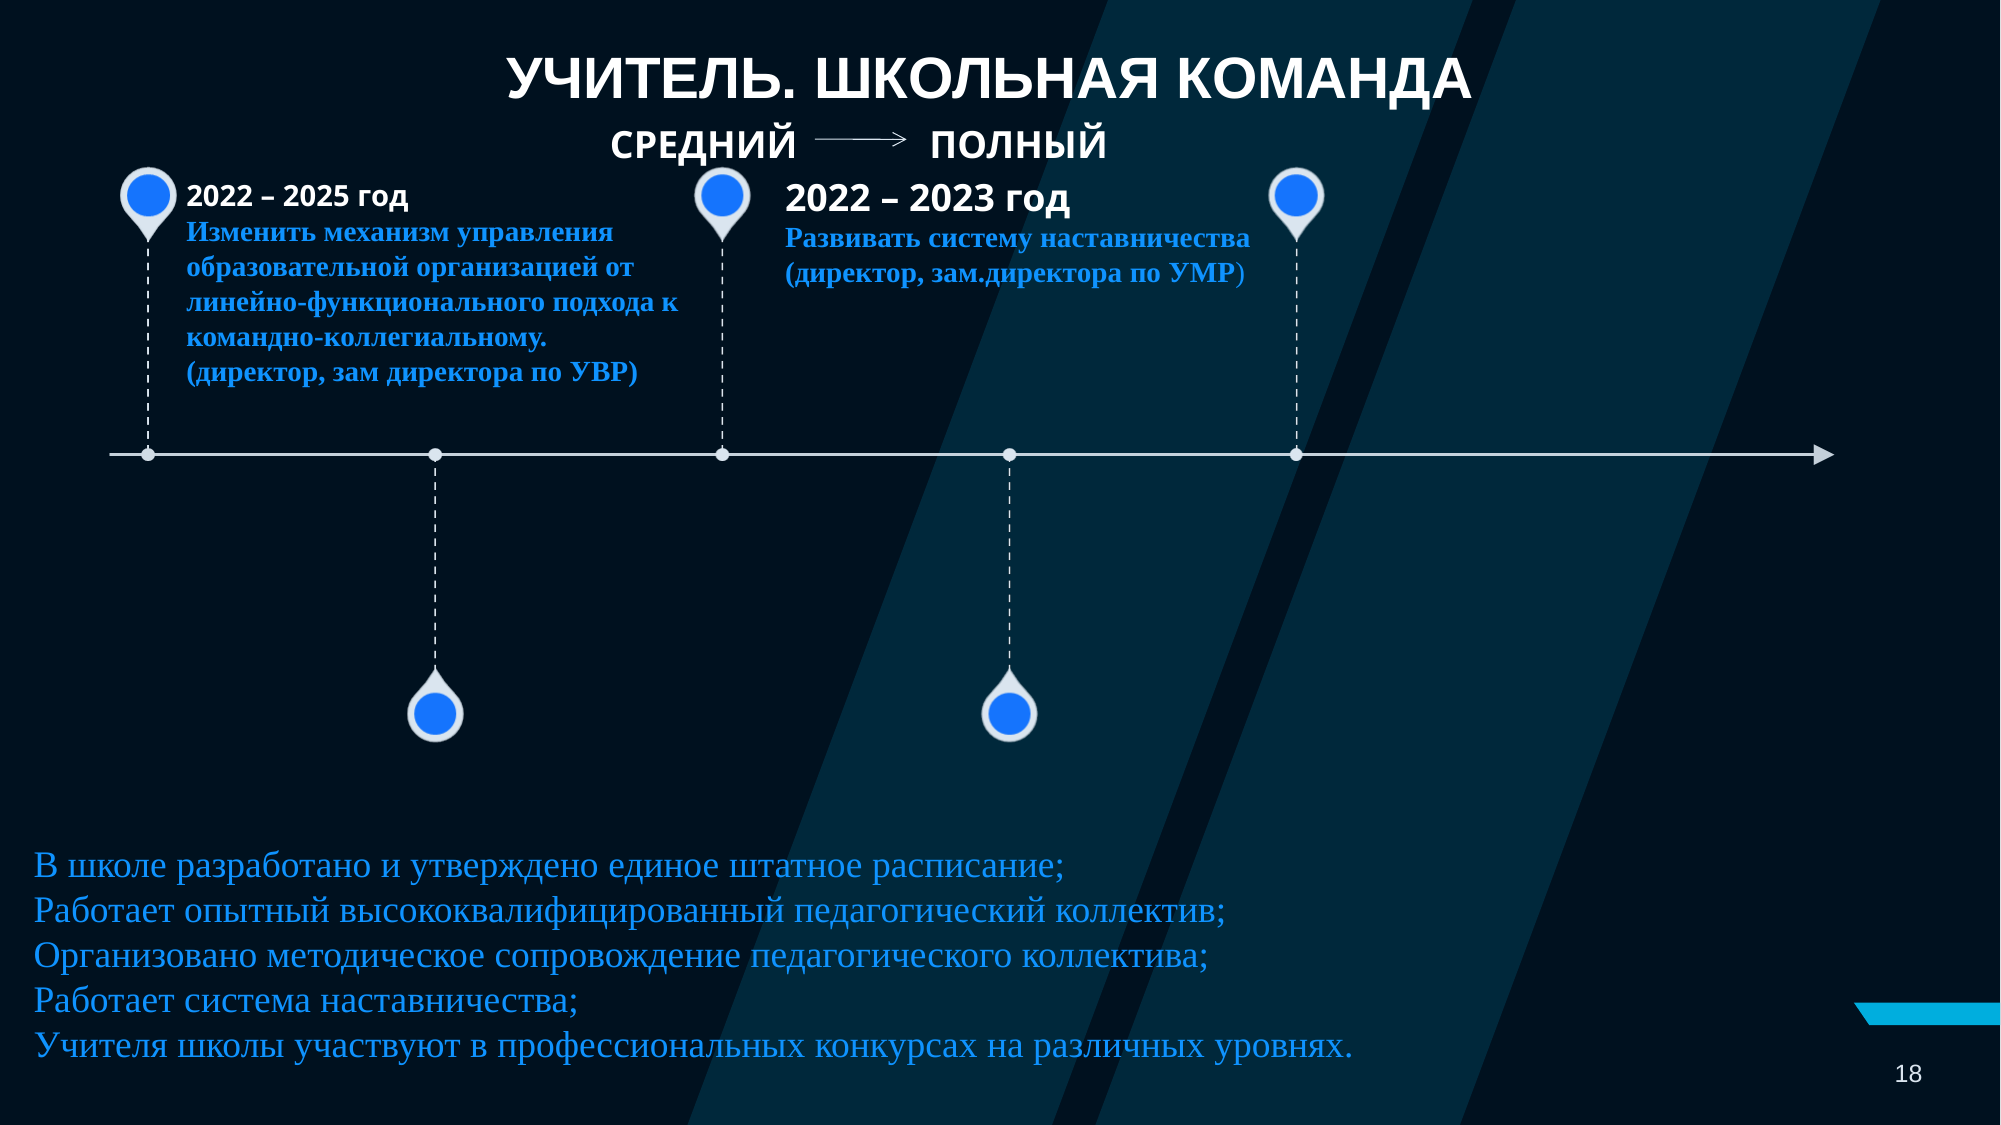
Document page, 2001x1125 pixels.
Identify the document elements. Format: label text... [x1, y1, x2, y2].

text_box УЧИТЕЛЬ. ШКОЛЬНАЯ КОМАНДА [191, 0, 1796, 82]
picture [1180, 82, 1188, 97]
picture [1192, 263, 1204, 281]
picture [981, 665, 1038, 742]
picture [1082, 234, 1098, 246]
picture [1009, 269, 1014, 281]
picture [1181, 234, 1191, 246]
picture [1081, 132, 1104, 157]
picture [1019, 269, 1026, 288]
picture [1108, 234, 1112, 246]
picture [1116, 269, 1120, 281]
picture [1171, 263, 1182, 276]
picture [1148, 82, 1156, 97]
picture [1132, 269, 1144, 281]
picture [1351, 82, 1359, 97]
picture [1094, 269, 1101, 288]
picture [1166, 234, 1177, 246]
picture [1295, 82, 1301, 97]
picture [1308, 82, 1344, 97]
picture [1227, 264, 1234, 274]
text_box 18 [1665, 1042, 1938, 1103]
picture [1229, 234, 1234, 246]
picture [1079, 82, 1115, 97]
picture [1121, 82, 1137, 97]
picture [1149, 234, 1153, 246]
picture [1063, 269, 1076, 281]
picture [1207, 234, 1219, 246]
picture [1148, 269, 1152, 281]
picture [1269, 167, 1324, 241]
picture [1390, 82, 1429, 109]
picture [1078, 270, 1082, 281]
picture [1215, 82, 1254, 98]
picture [109, 82, 1856, 827]
picture [1123, 234, 1128, 246]
picture [1208, 263, 1215, 281]
picture [1155, 269, 1159, 281]
picture [1194, 82, 1210, 97]
picture [1377, 82, 1385, 97]
picture [1101, 269, 1106, 281]
picture [1194, 234, 1199, 246]
picture [1068, 132, 1073, 157]
picture [1220, 263, 1226, 281]
picture [1156, 234, 1160, 246]
picture [1261, 82, 1268, 97]
picture [1046, 191, 1069, 218]
picture [1086, 270, 1090, 281]
picture [1049, 269, 1060, 281]
picture [1085, 123, 1101, 128]
text_box В школе разработано и утверждено единое штатное расписание; Работает опытный высококвалифицированный педагогический коллектив; Организовано методическое сопровождение педагогического коллектива; Работает система наставничества; Учителя школы участвуют в профессиональных конкурсах на различных уровнях. [18, 832, 1858, 1073]
picture [1274, 82, 1289, 97]
picture [1073, 234, 1078, 246]
picture [1027, 269, 1031, 281]
picture [1035, 269, 1045, 282]
